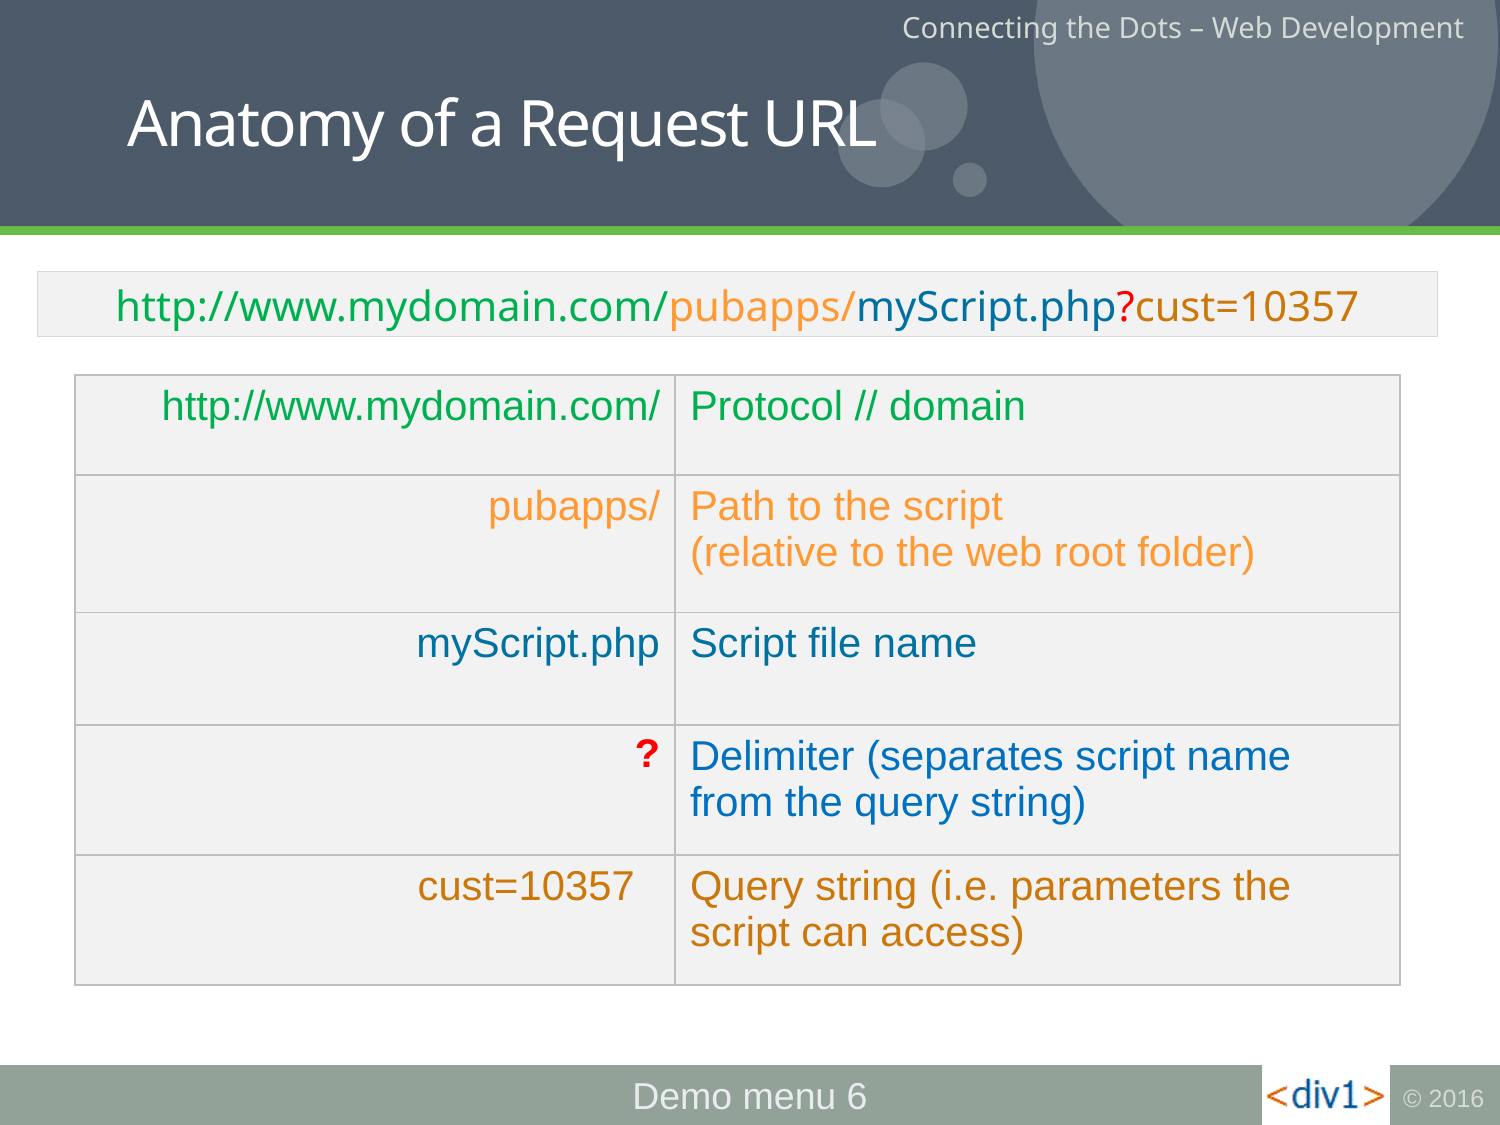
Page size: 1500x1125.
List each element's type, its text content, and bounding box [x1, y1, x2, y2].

table_cell Delimiter (separates script name from the query string) [676, 726, 1399, 854]
text_box Anatomy of a Request URL [112, 74, 1388, 167]
text_box Demo menu 6 [581, 1064, 919, 1124]
table_cell pubapps/ [76, 476, 674, 612]
table_header Protocol // domain [676, 376, 1399, 474]
picture [0, 0, 1500, 235]
table_cell myScript.php [76, 613, 674, 724]
table_cell Query string (i.e. parameters the script can access) [676, 856, 1399, 984]
picture [0, 1065, 1500, 1125]
text_box http://www.mydomain.com/pubapps/myScript.php?cust=10357 [37, 271, 1438, 337]
table_cell ? [76, 726, 674, 854]
table_cell cust=10357 [76, 856, 674, 984]
table_cell Script file name [676, 613, 1399, 724]
table_cell Path to the script (relative to the web root folder) [676, 476, 1399, 612]
table_header http://www.mydomain.com/ [76, 376, 674, 474]
